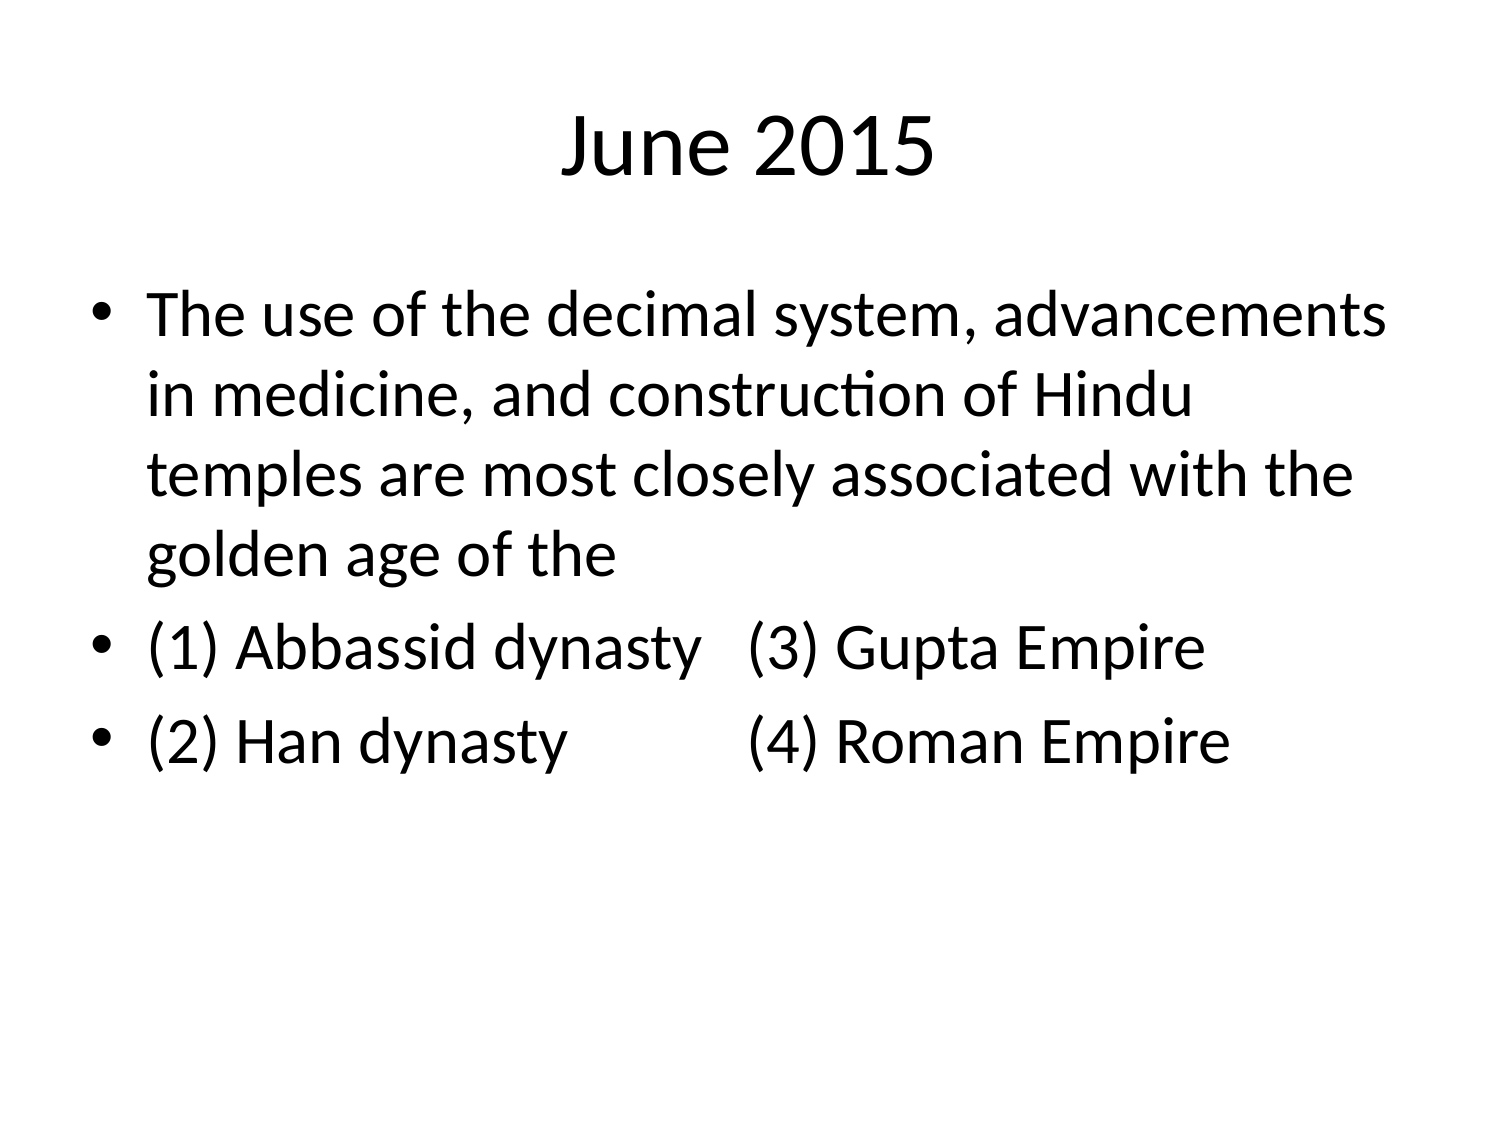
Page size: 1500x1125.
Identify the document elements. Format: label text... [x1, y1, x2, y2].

title June 2015 [75, 45, 1425, 233]
list The use of the decimal system, advancements in medicine, and construction of Hindu temples are most closely associated with the golden age of the (1) Abbassid dynasty (3) Gupta Empire (2) Han dynasty (4) Roman Empire [75, 262, 1425, 1005]
